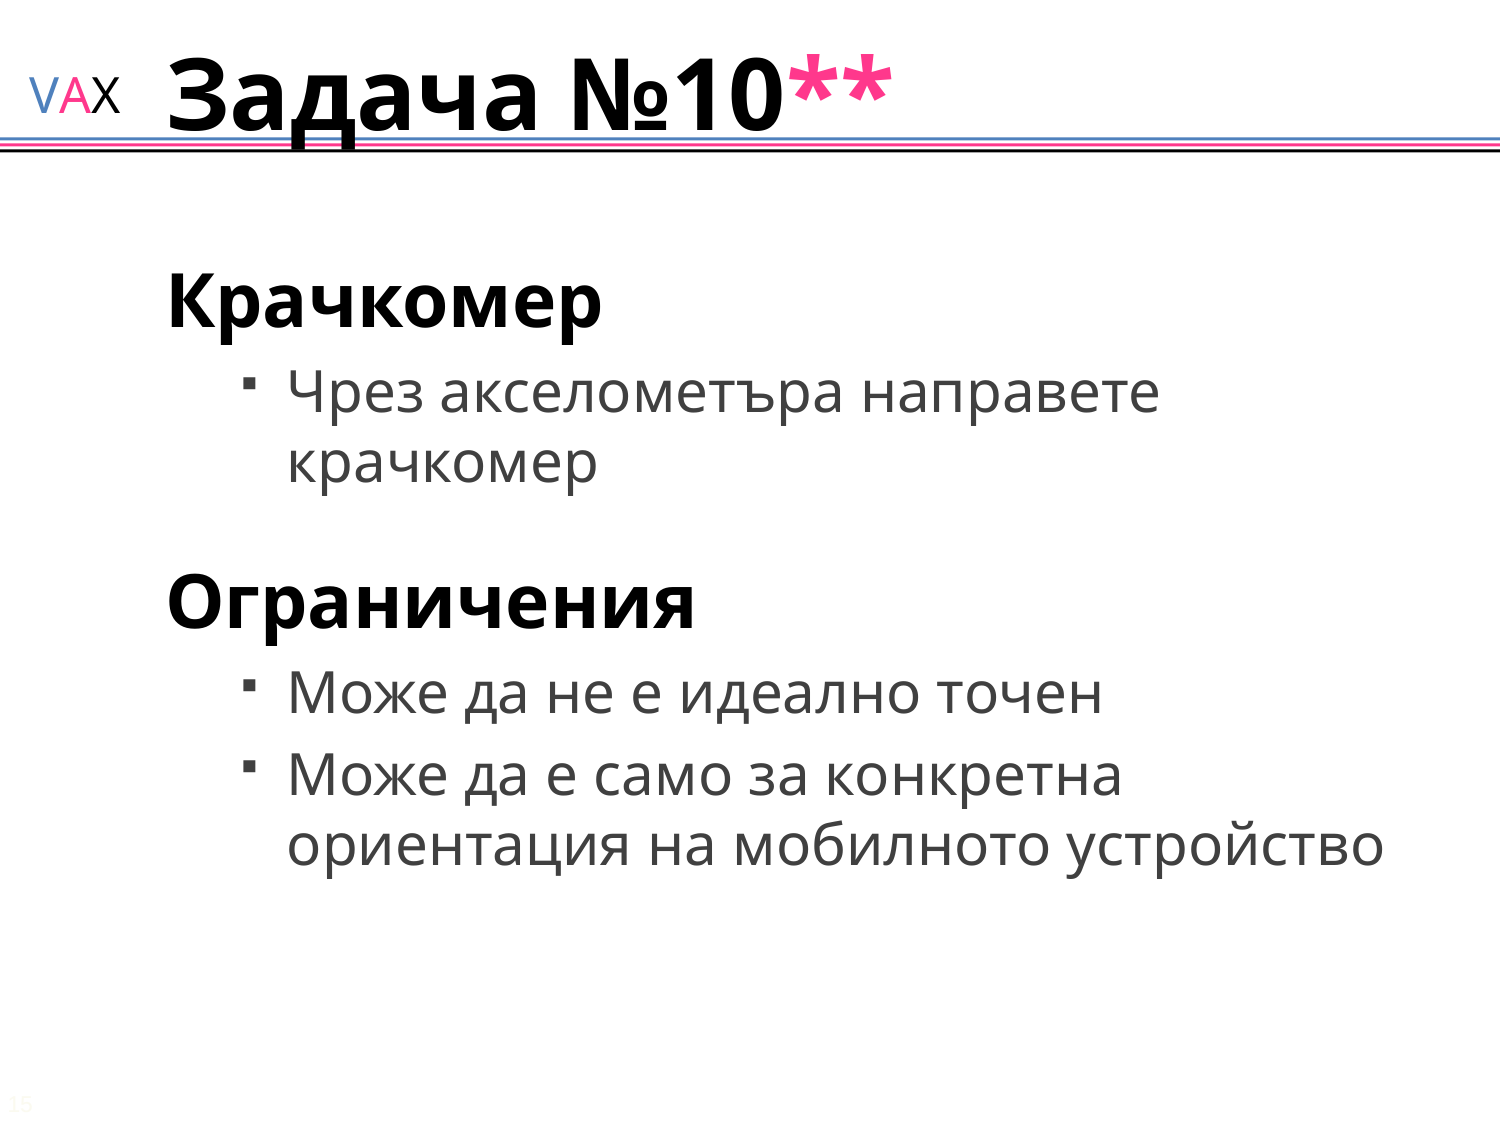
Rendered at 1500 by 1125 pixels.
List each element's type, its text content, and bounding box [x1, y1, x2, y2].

list Крачкомер Чрез акселометъра направете крачкомер Ограничения Може да не е идеално точен Може да е само за конкретна ориентация на мобилното устройство [150, 200, 1488, 1113]
title Задача №10** [0, 37, 1500, 144]
